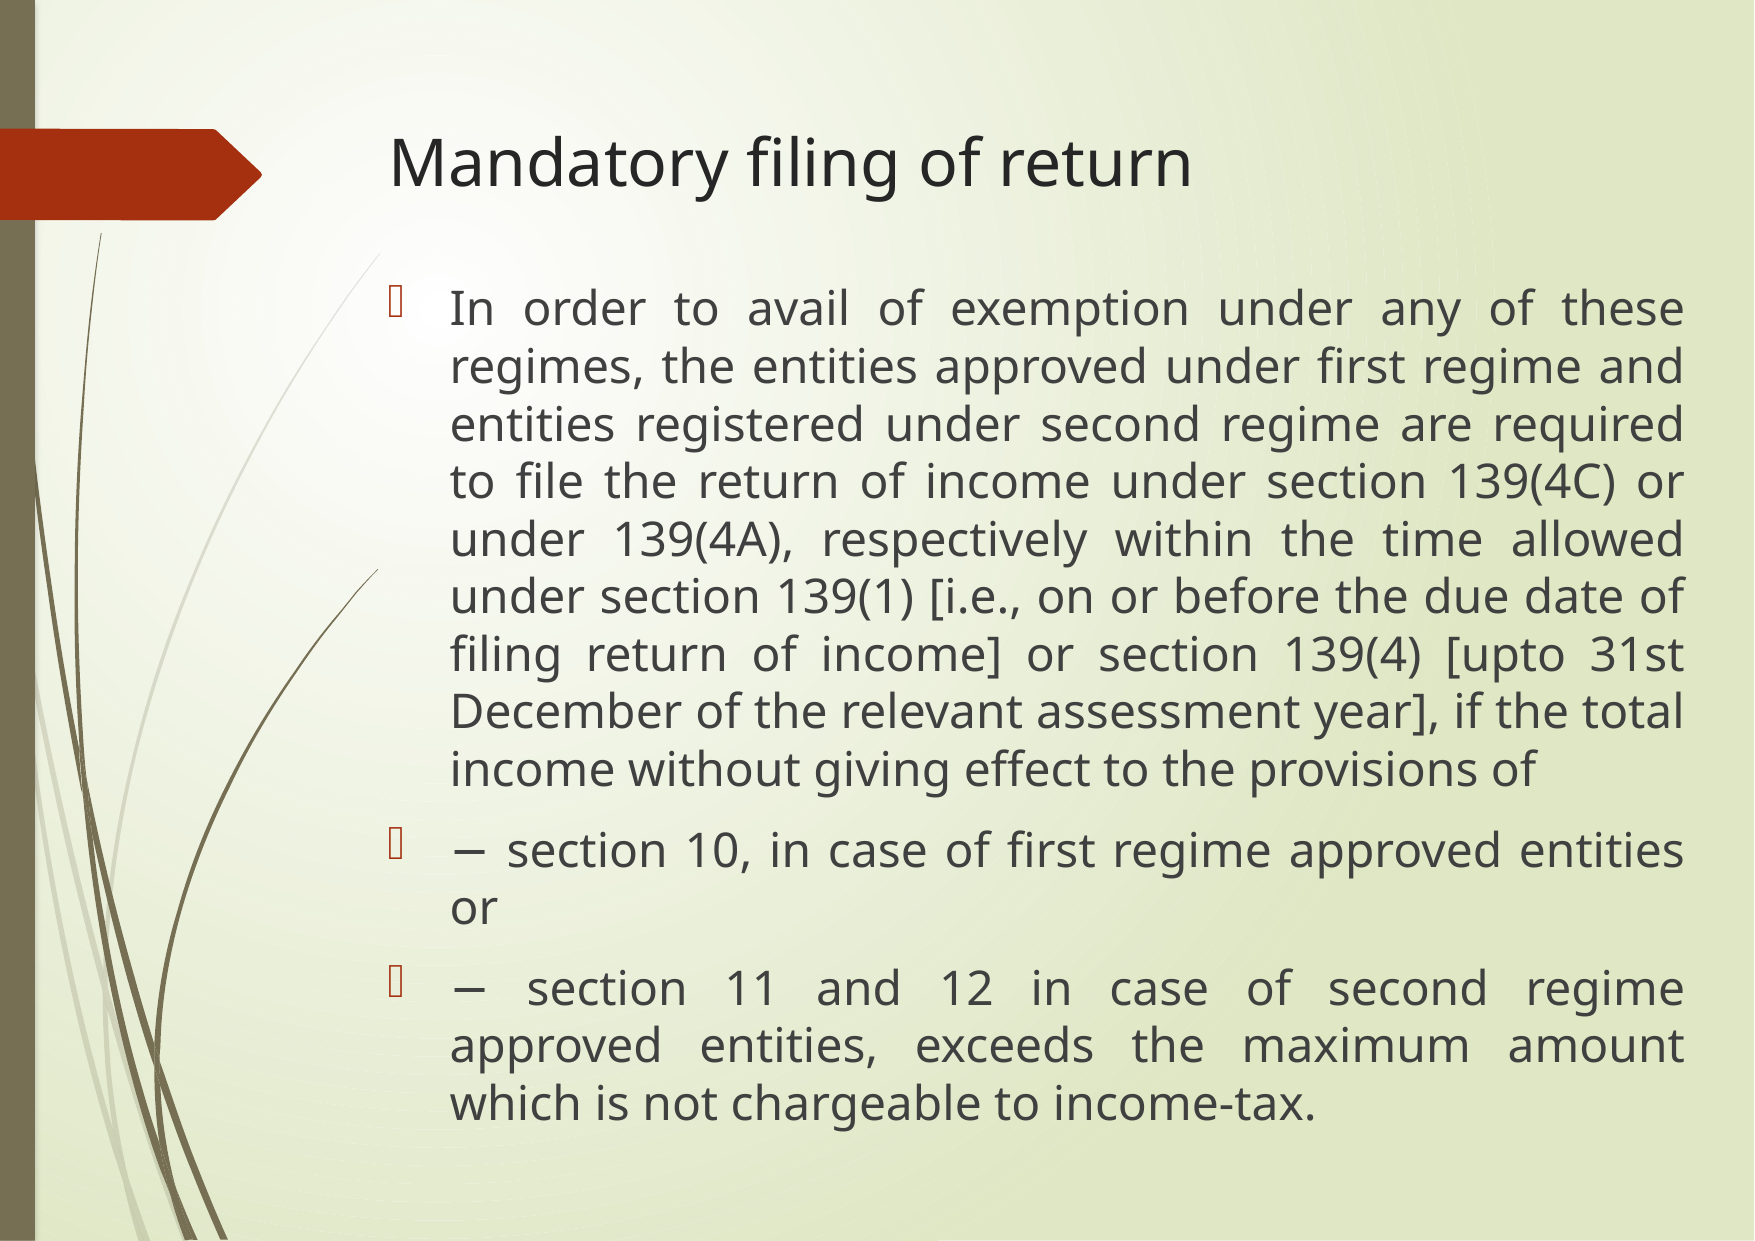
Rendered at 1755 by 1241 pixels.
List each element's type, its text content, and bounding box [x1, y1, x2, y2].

title Mandatory filing of return [373, 112, 1665, 208]
list In order to avail of exemption under any of these regimes, the entities approved under first regime and entities registered under second regime are required to file the return of income under section 139(4C) or under 139(4A), respectively within the time allowed under section 139(1) [i.e., on or before the due date of filing return of income] or section 139(4) [upto 31st December of the relevant assessment year], if the total income without giving effect to the provisions of − section 10, in case of first regime approved entities or − section 11 and 12 in case of second regime approved entities, exceeds the maximum amount which is not chargeable to income-tax. [372, 270, 1703, 1196]
